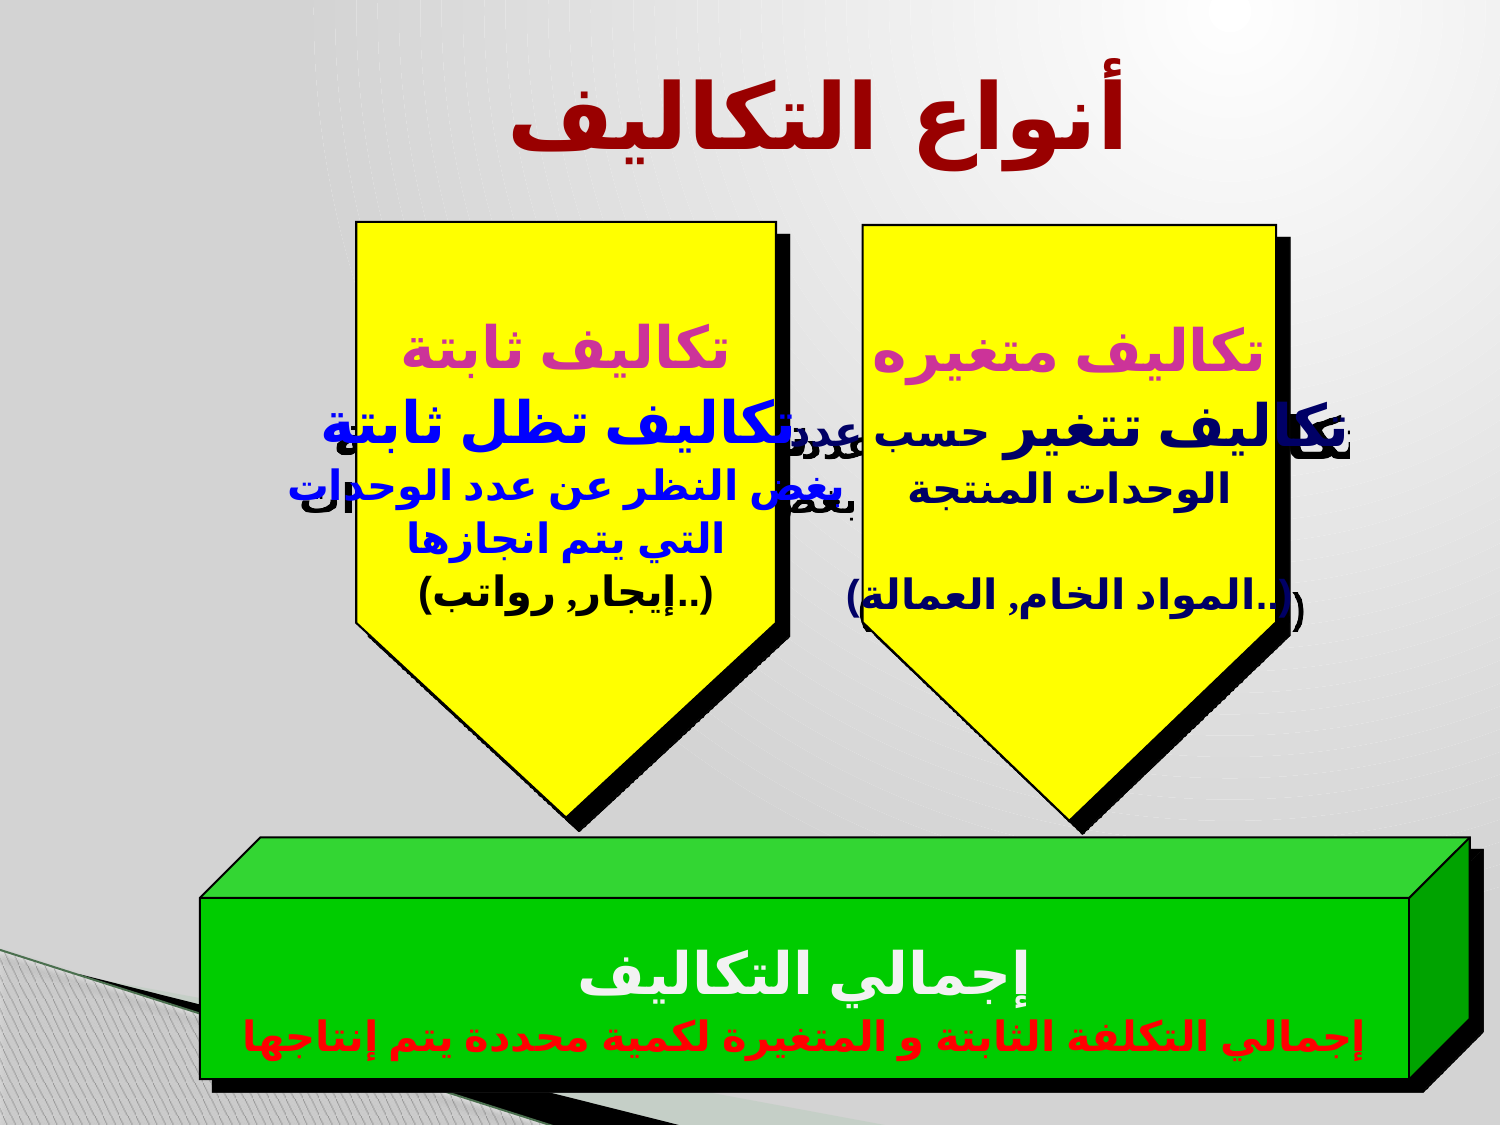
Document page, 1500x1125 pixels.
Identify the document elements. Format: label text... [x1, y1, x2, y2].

text_box تكاليف متغيره تكاليف تتغير حسب عدد الوحدات المنتجة (المواد الخام, العمالة..) [862, 224, 1277, 821]
text_box إجمالي التكاليف إجمالي التكلفة الثابتة و المتغيرة لكمية محددة يتم إنتاجها [199, 837, 1470, 1080]
text_box تكاليف ثابتة تكاليف تظل ثابتة بغض النظر عن عدد الوحدات التي يتم انجازها (إيجار, رواتب..) [356, 221, 776, 818]
text_box أنواع التكاليف [249, 0, 1388, 225]
